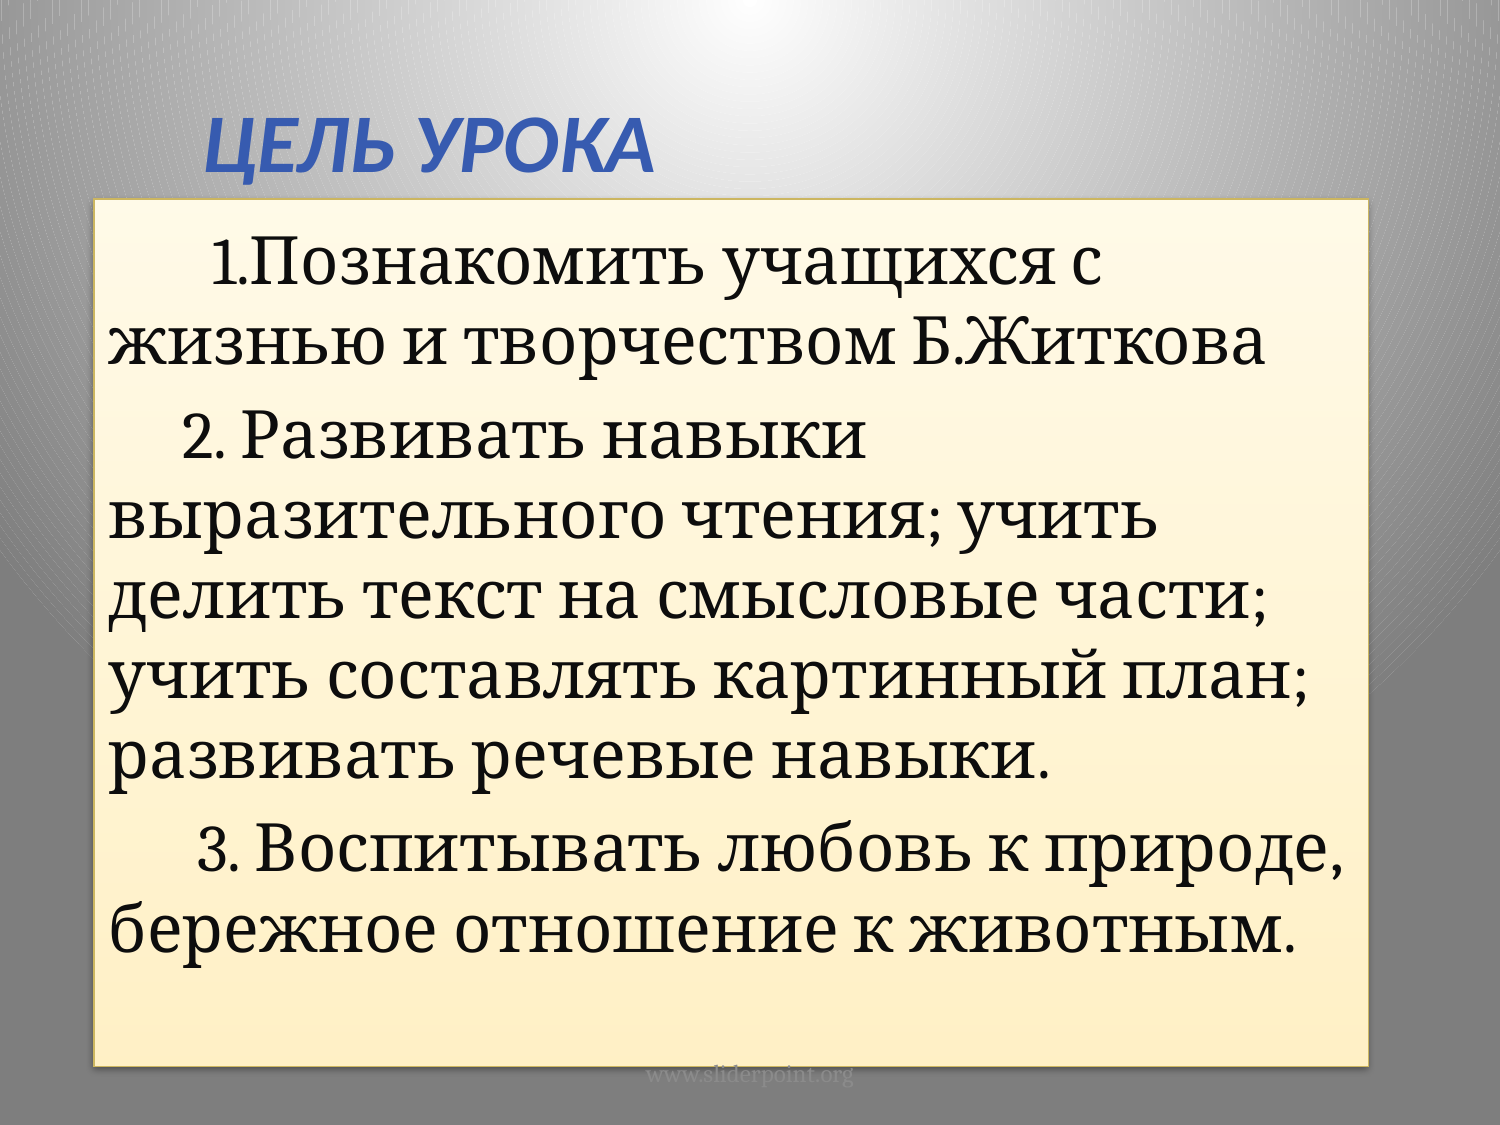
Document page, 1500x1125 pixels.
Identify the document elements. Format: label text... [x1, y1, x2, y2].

footer www.sliderpoint.org [512, 1042, 988, 1103]
list 1.Познакомить учащихся с жизнью и творчеством Б.Житкова 2. Развивать навыки выразительного чтения; учить делить текст на смысловые части; учить составлять картинный план; развивать речевые навыки. 3. Воспитывать любовь к природе, бережное отношение к животным. [93, 198, 1369, 1067]
title Цель урока [187, 81, 1394, 212]
